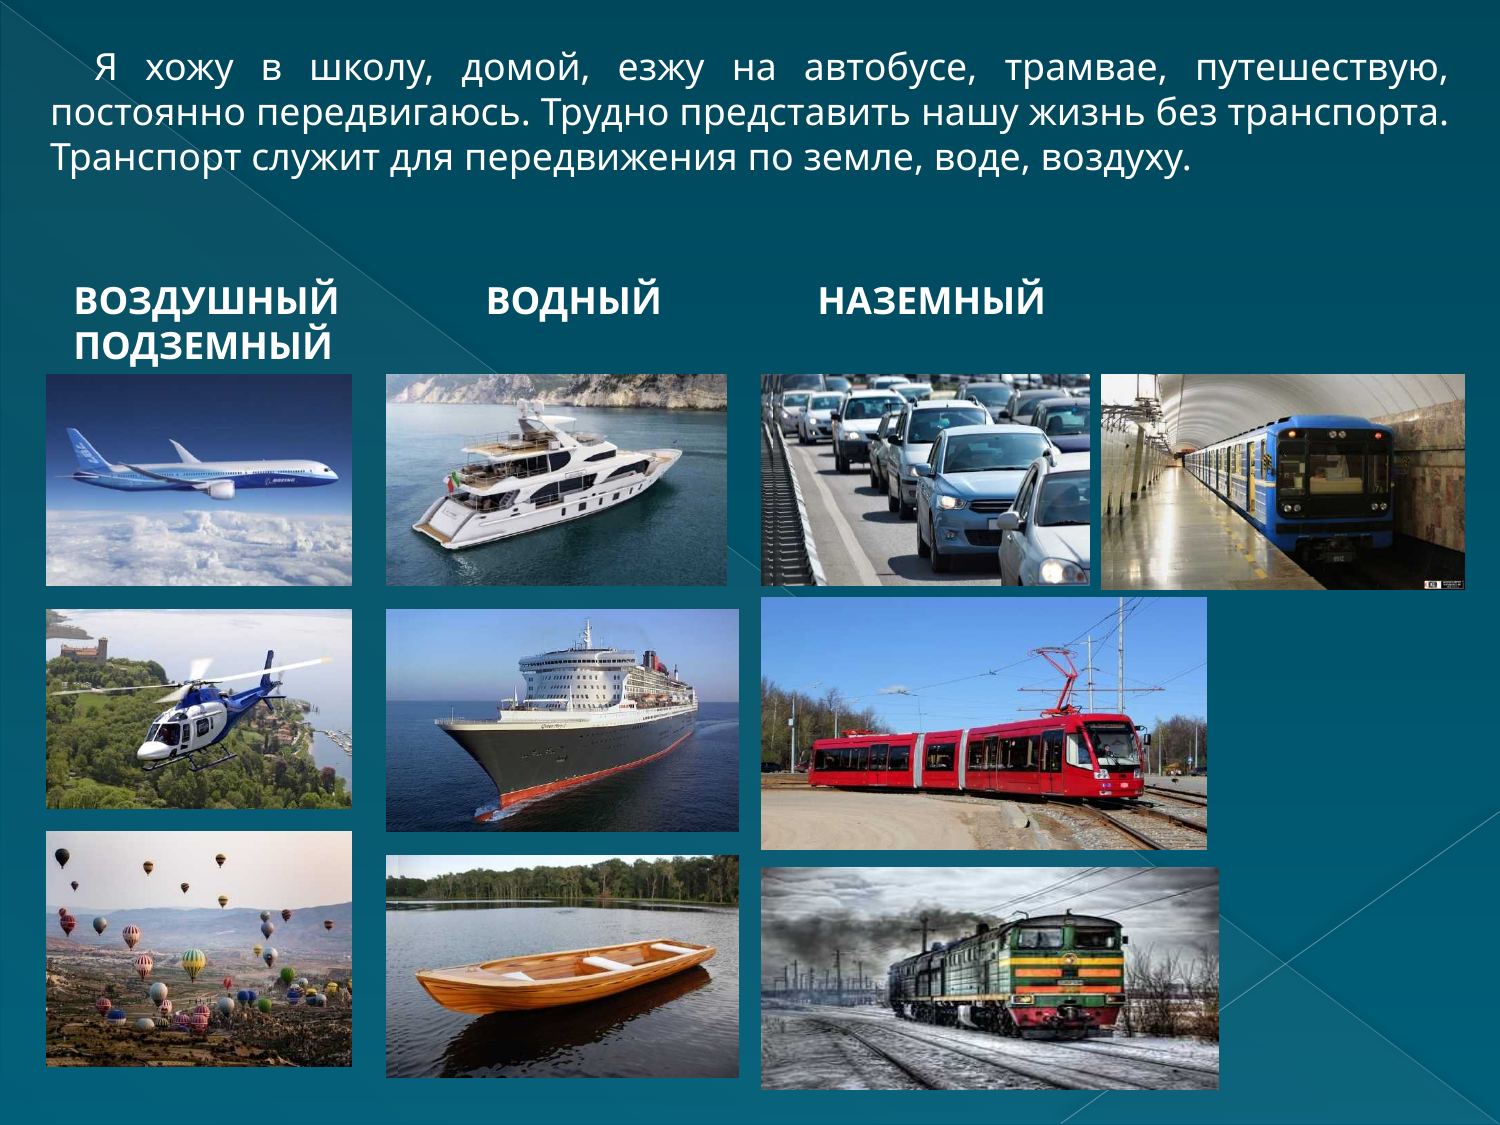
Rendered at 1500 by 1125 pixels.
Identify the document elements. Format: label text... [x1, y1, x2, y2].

picture [47, 832, 351, 1066]
picture [760, 375, 1089, 591]
list Я хожу в школу, домой, езжу на автобусе, трамвае, путешествую, постоянно передвигаюсь. Трудно представить нашу жизнь без транспорта. Транспорт служит для передвижения по земле, воде, воздуху. [35, 35, 1465, 282]
picture [47, 594, 359, 808]
picture [387, 840, 745, 1077]
picture [755, 857, 1219, 1092]
picture [47, 374, 359, 590]
picture [375, 594, 745, 836]
picture [1102, 375, 1464, 589]
picture [750, 597, 1206, 894]
text_box ВОЗДУШНЫЙ ВОДНЫЙ НАЗЕМНЫЙ ПОДЗЕМНЫЙ [58, 269, 1444, 375]
picture [375, 374, 727, 590]
